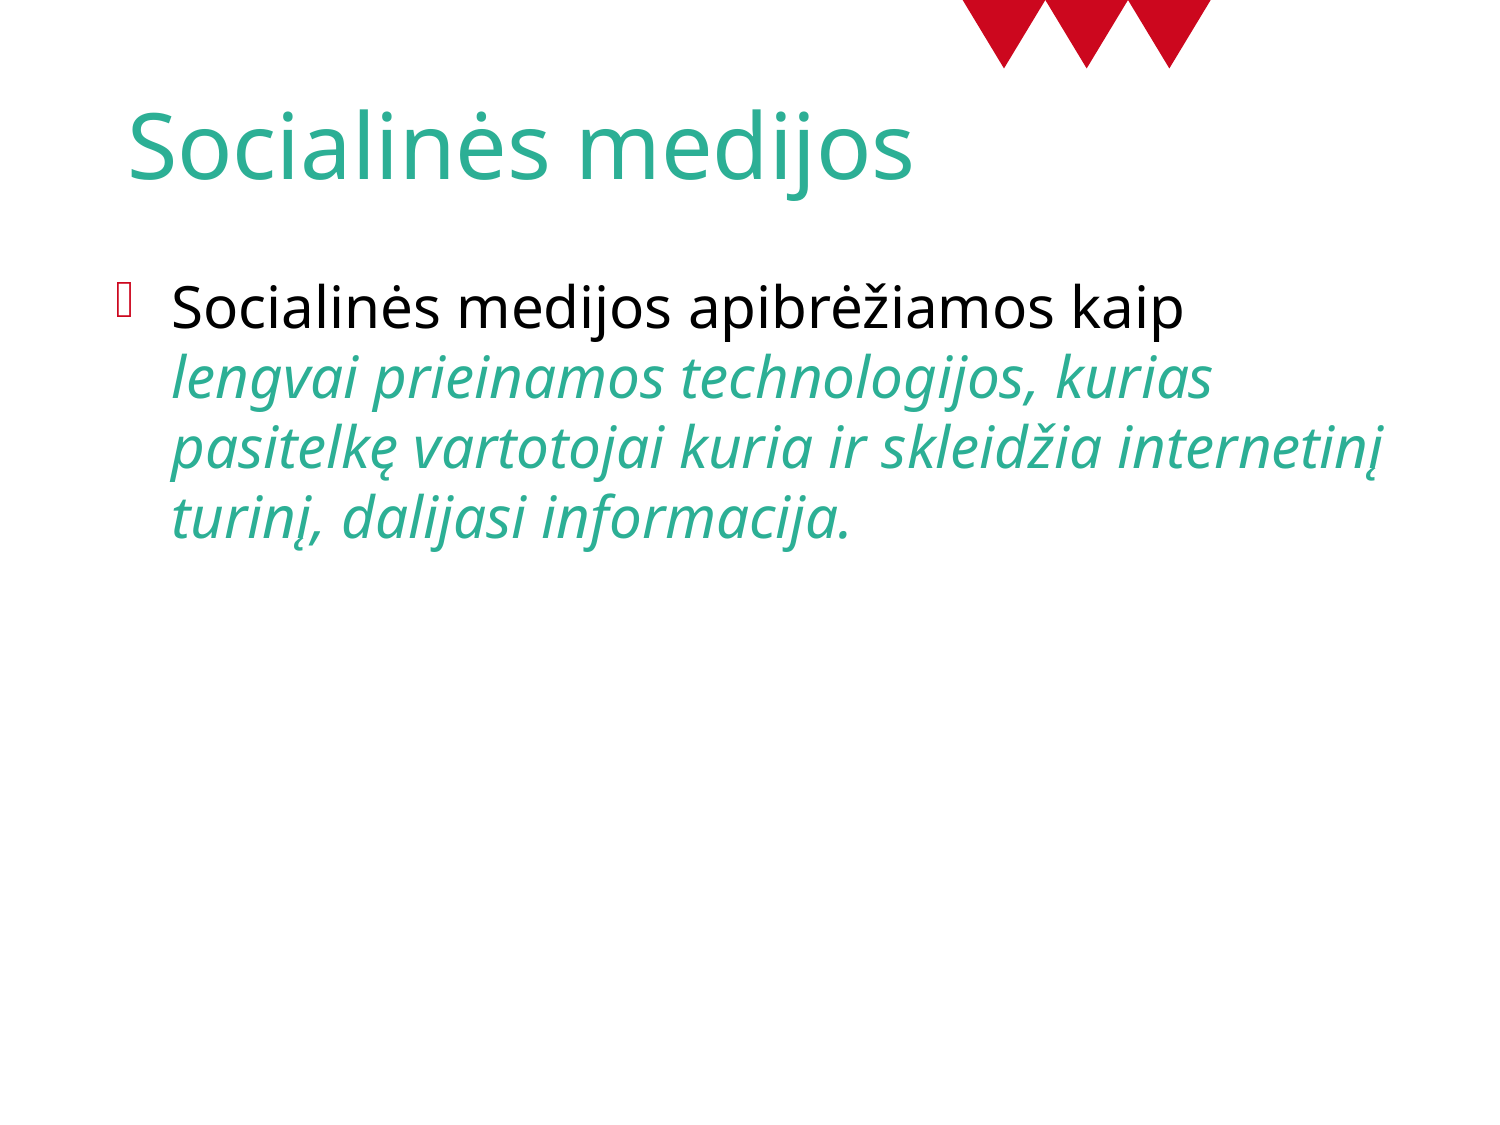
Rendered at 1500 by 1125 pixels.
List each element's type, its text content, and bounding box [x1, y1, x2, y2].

title Socialinės medijos [112, 66, 1388, 220]
list Socialinės medijos apibrėžiamos kaip lengvai prieinamos technologijos, kurias pasitelkę vartotojai kuria ir skleidžia internetinį turinį, dalijasi informacija. [100, 262, 1400, 1012]
